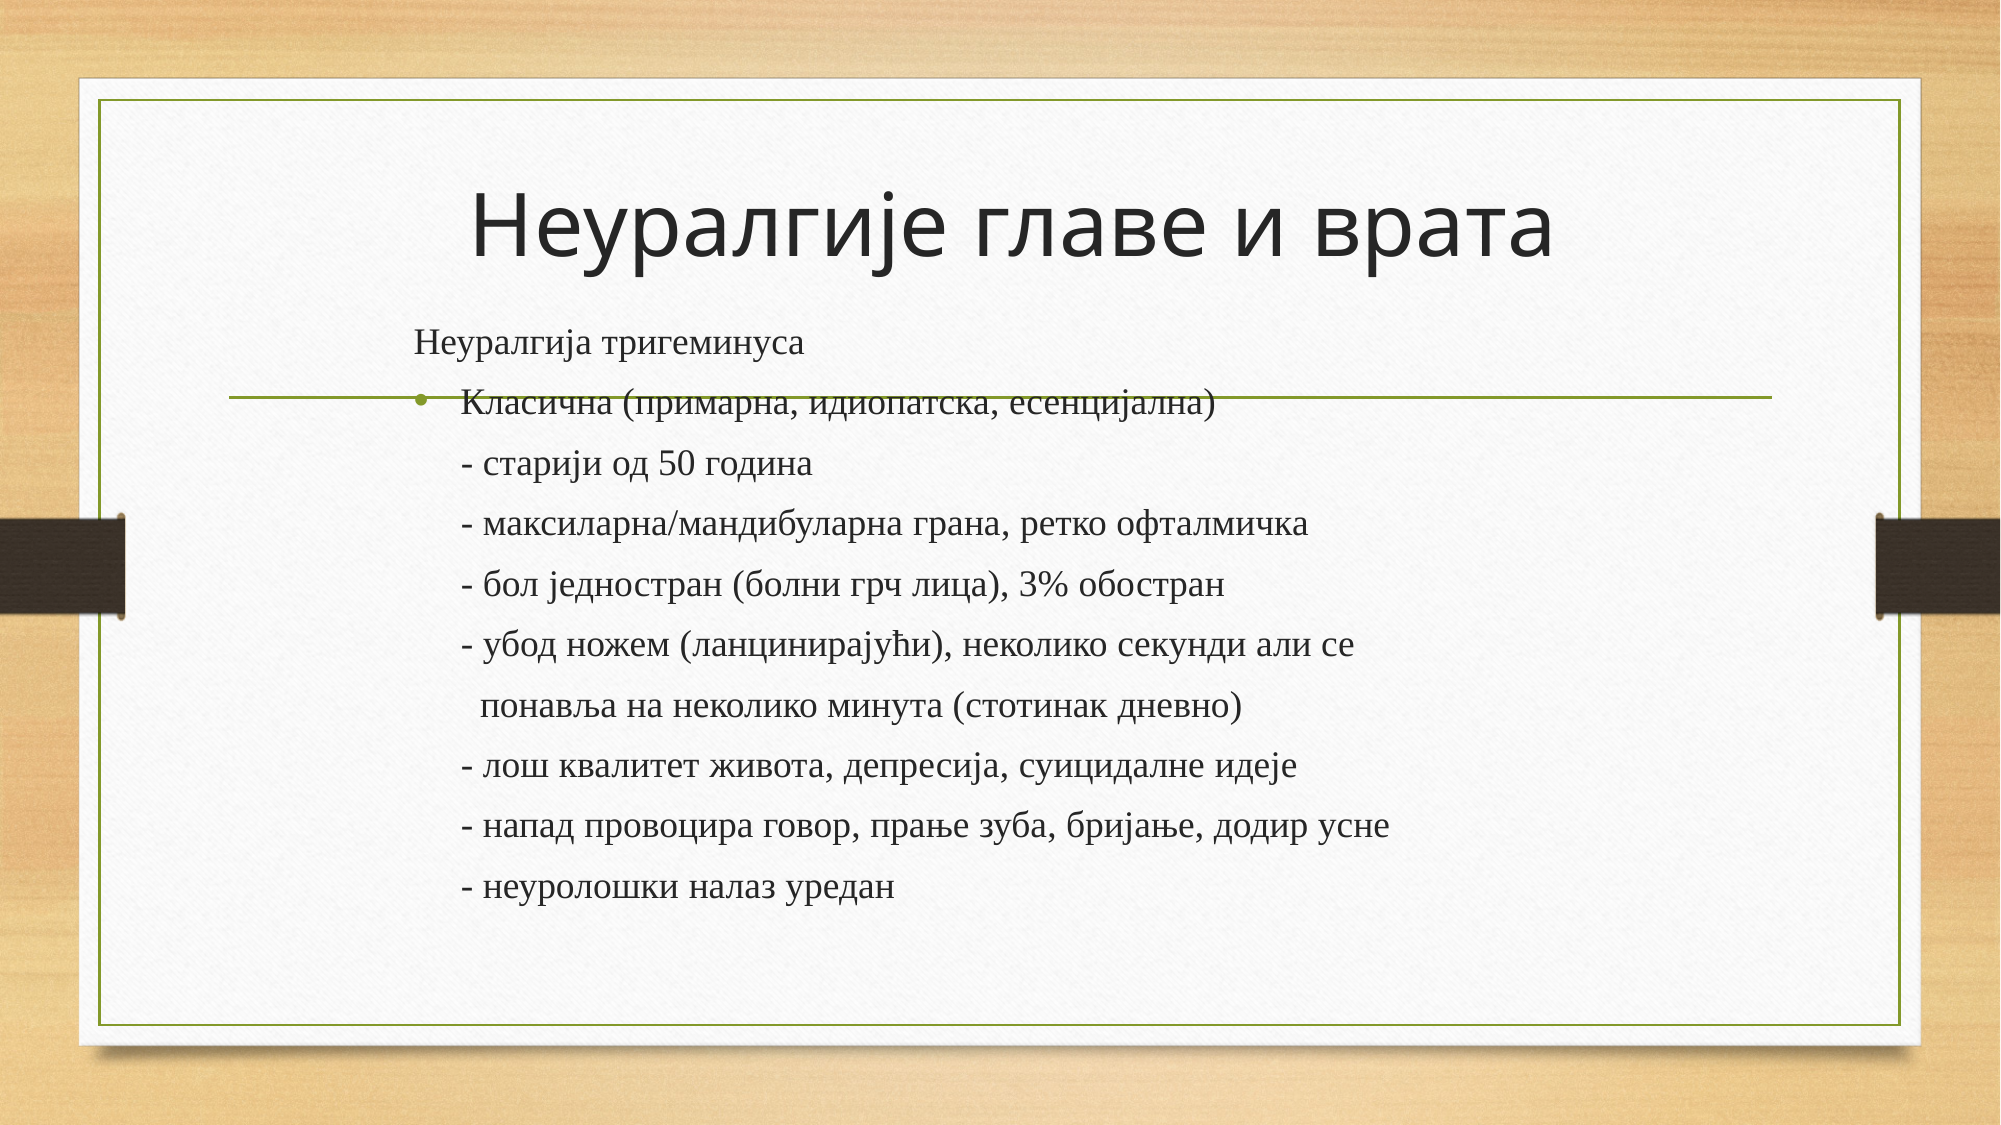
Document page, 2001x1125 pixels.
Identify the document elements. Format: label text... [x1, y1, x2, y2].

picture [0, 0, 2001, 1125]
title Неуралгије главе и врата [324, 160, 1701, 282]
list Неуралгија тригеминуса Класична (примарна, идиопатска, есенцијална) - старији од 50 година - максиларна/мандибуларна грана, ретко офталмичка - бол једностран (болни грч лица), 3% обостран - убод ножем (ланцинирајући), неколико секунди али се понавља на неколико минута (стотинак дневно) - лош квалитет живота, депресија, суицидалне идеје - напад провоцира говор, прање зуба, бријање, додир усне - неуролошки налаз уредан [398, 314, 1628, 963]
